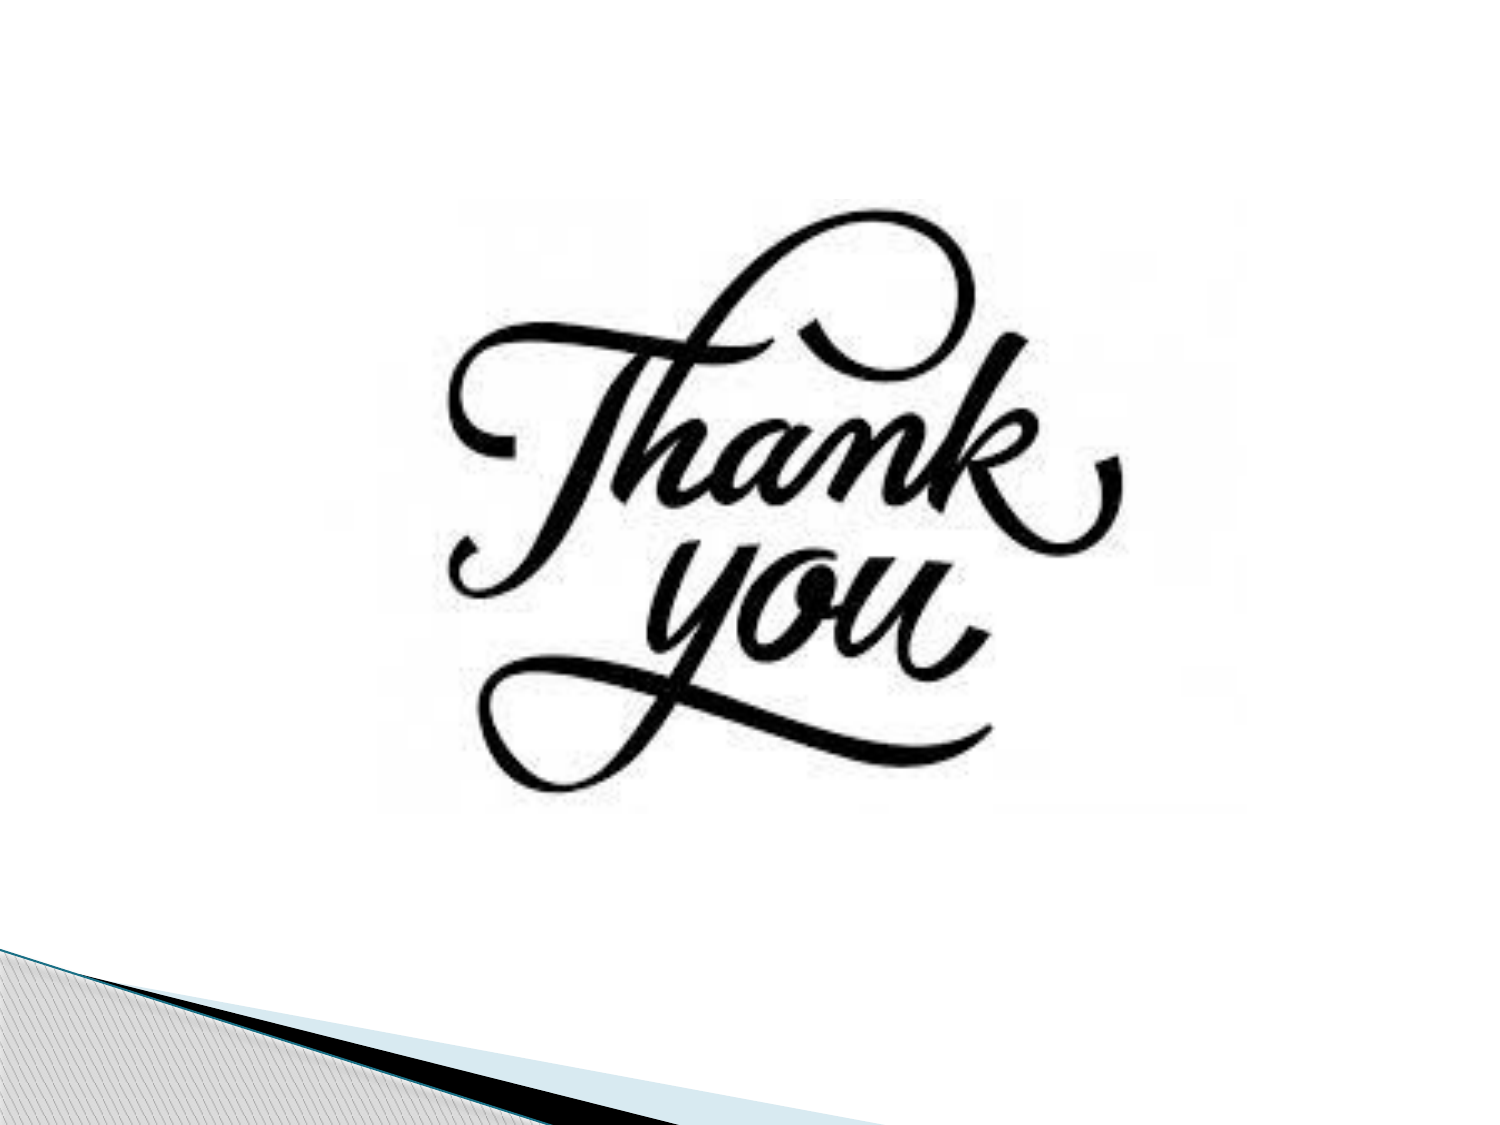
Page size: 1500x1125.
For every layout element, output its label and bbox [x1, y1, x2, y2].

picture [299, 199, 1247, 815]
